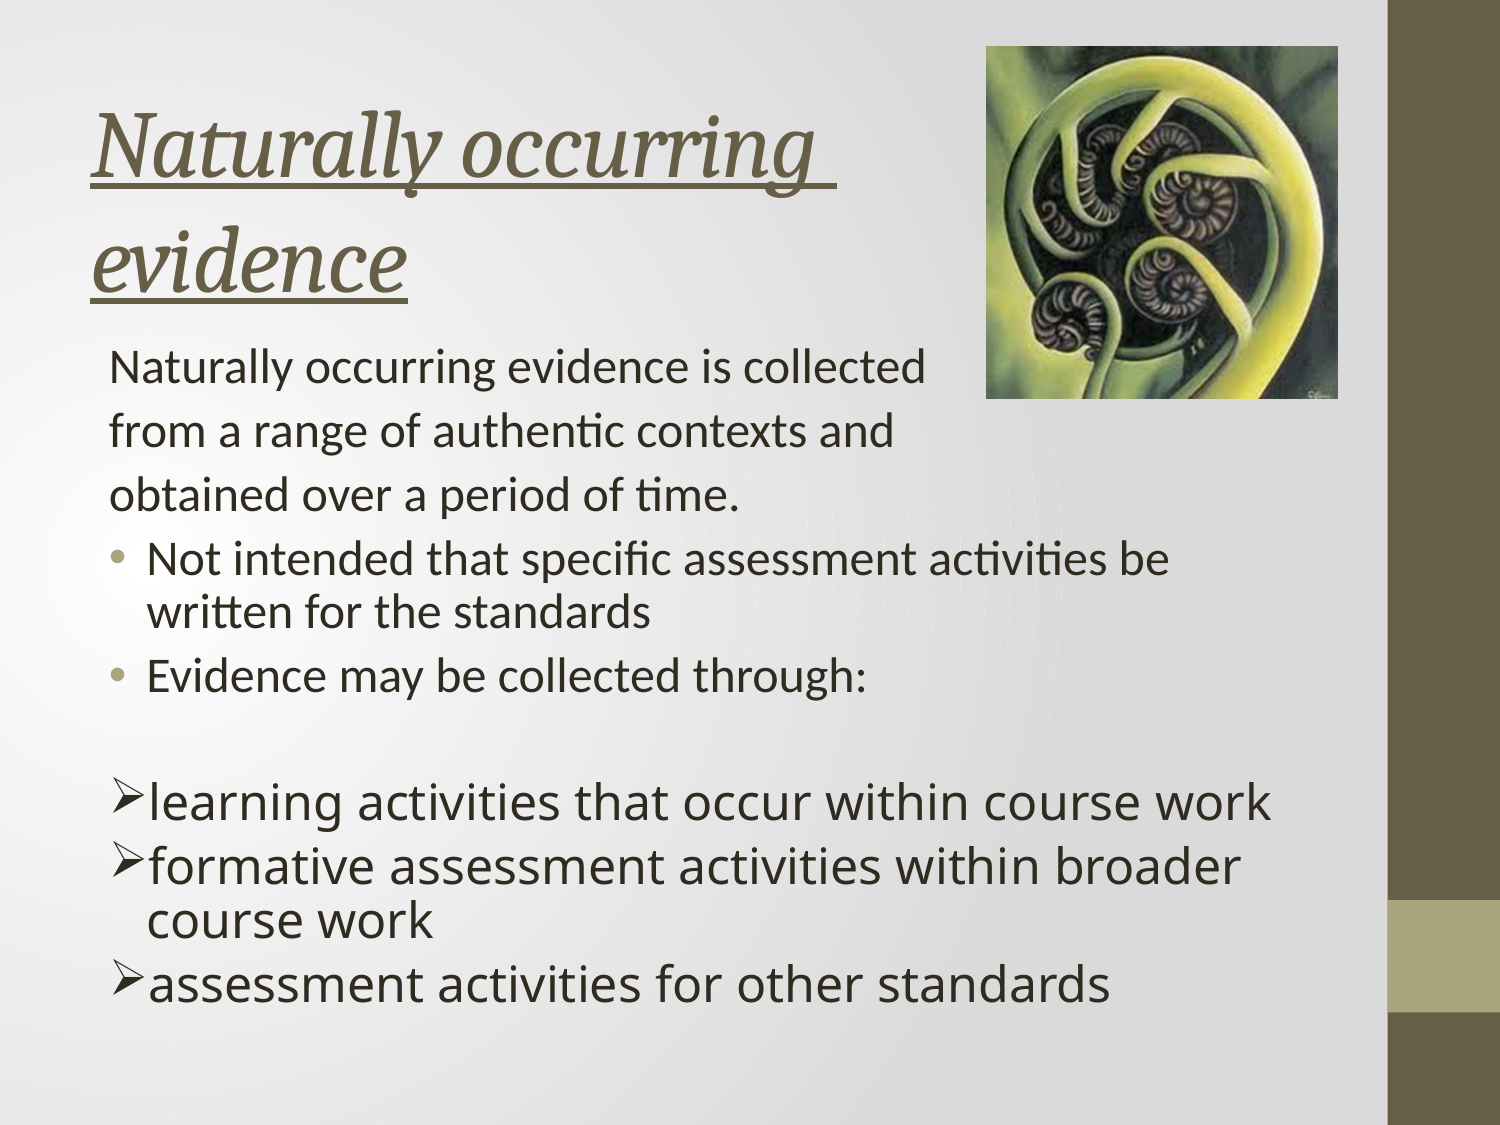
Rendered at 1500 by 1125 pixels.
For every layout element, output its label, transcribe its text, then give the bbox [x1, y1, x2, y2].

title Naturally occurring evidence [75, 45, 984, 233]
picture [985, 46, 1338, 400]
list Naturally occurring evidence is collected from a range of authentic contexts and obtained over a period of time. Not intended that specific assessment activities be written for the standards Evidence may be collected through: learning activities that occur within course work formative assessment activities within broader course work assessment activities for other standards [75, 262, 1325, 1050]
